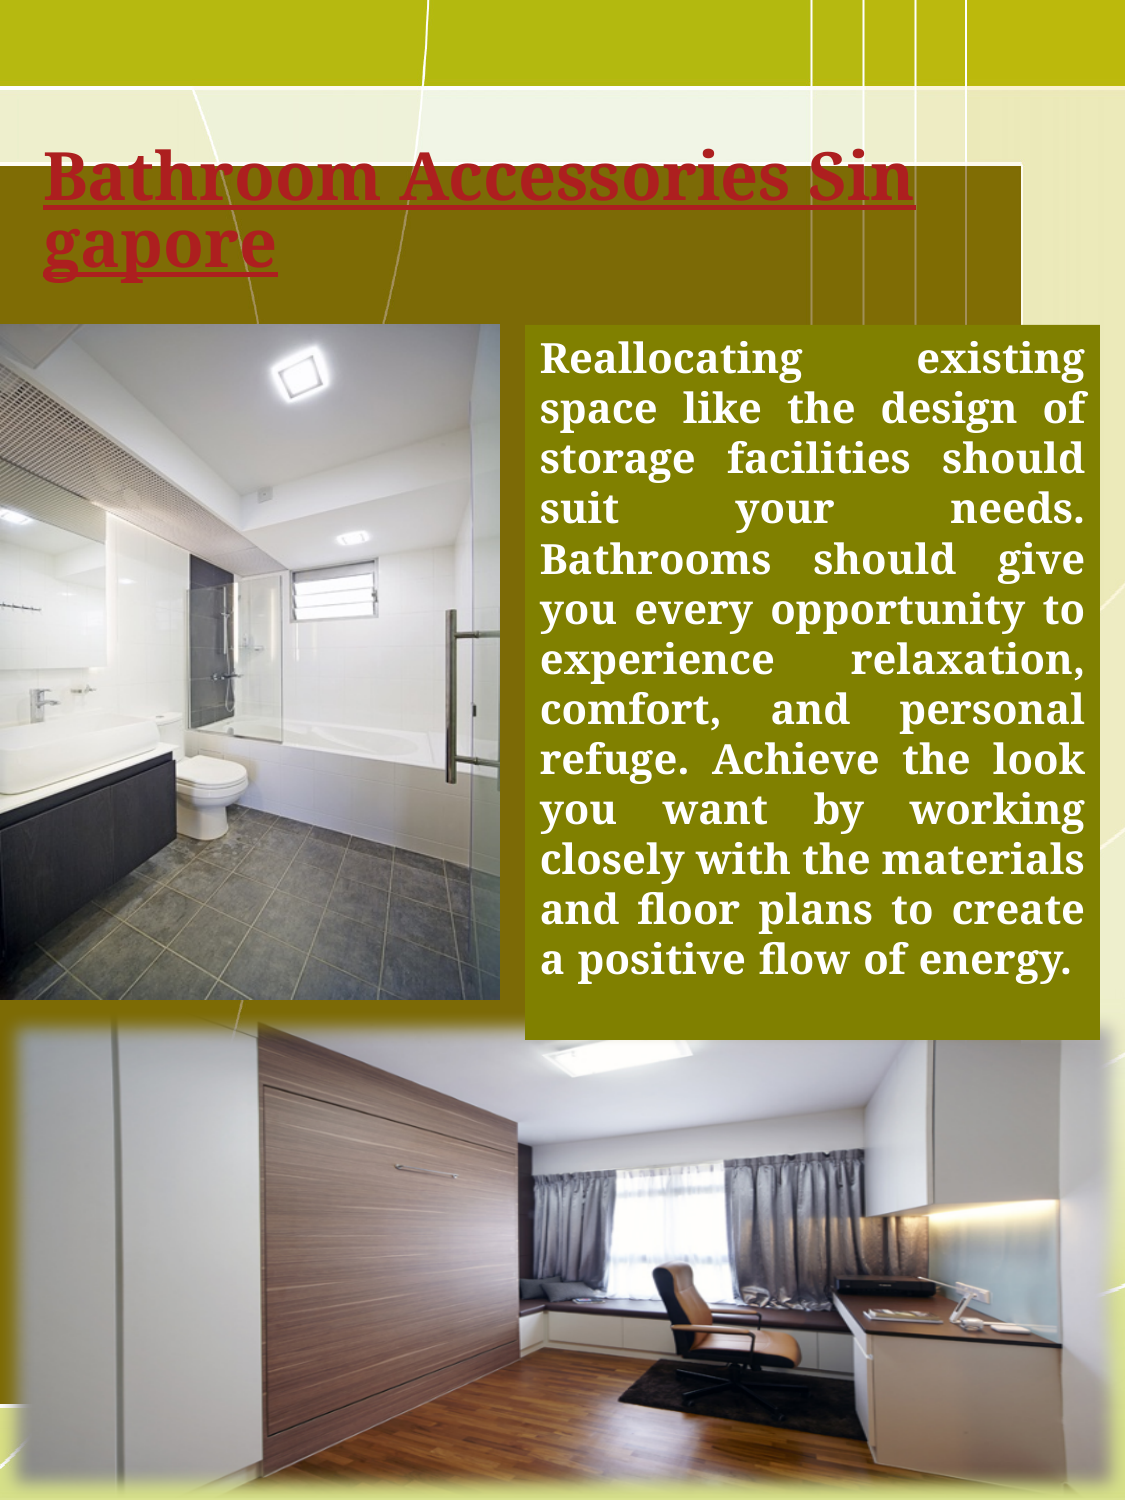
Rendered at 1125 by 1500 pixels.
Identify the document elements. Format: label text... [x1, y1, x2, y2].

title Bathroom Accessories Singapore [27, 87, 966, 272]
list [0, 324, 501, 1000]
text_box Reallocating existing space like the design of storage facilities should suit your needs. Bathrooms should give you every opportunity to experience relaxation, comfort, and personal refuge. Achieve the look you want by working closely with the materials and floor plans to create a positive flow of energy. [525, 324, 1100, 1010]
picture [0, 0, 1125, 1500]
